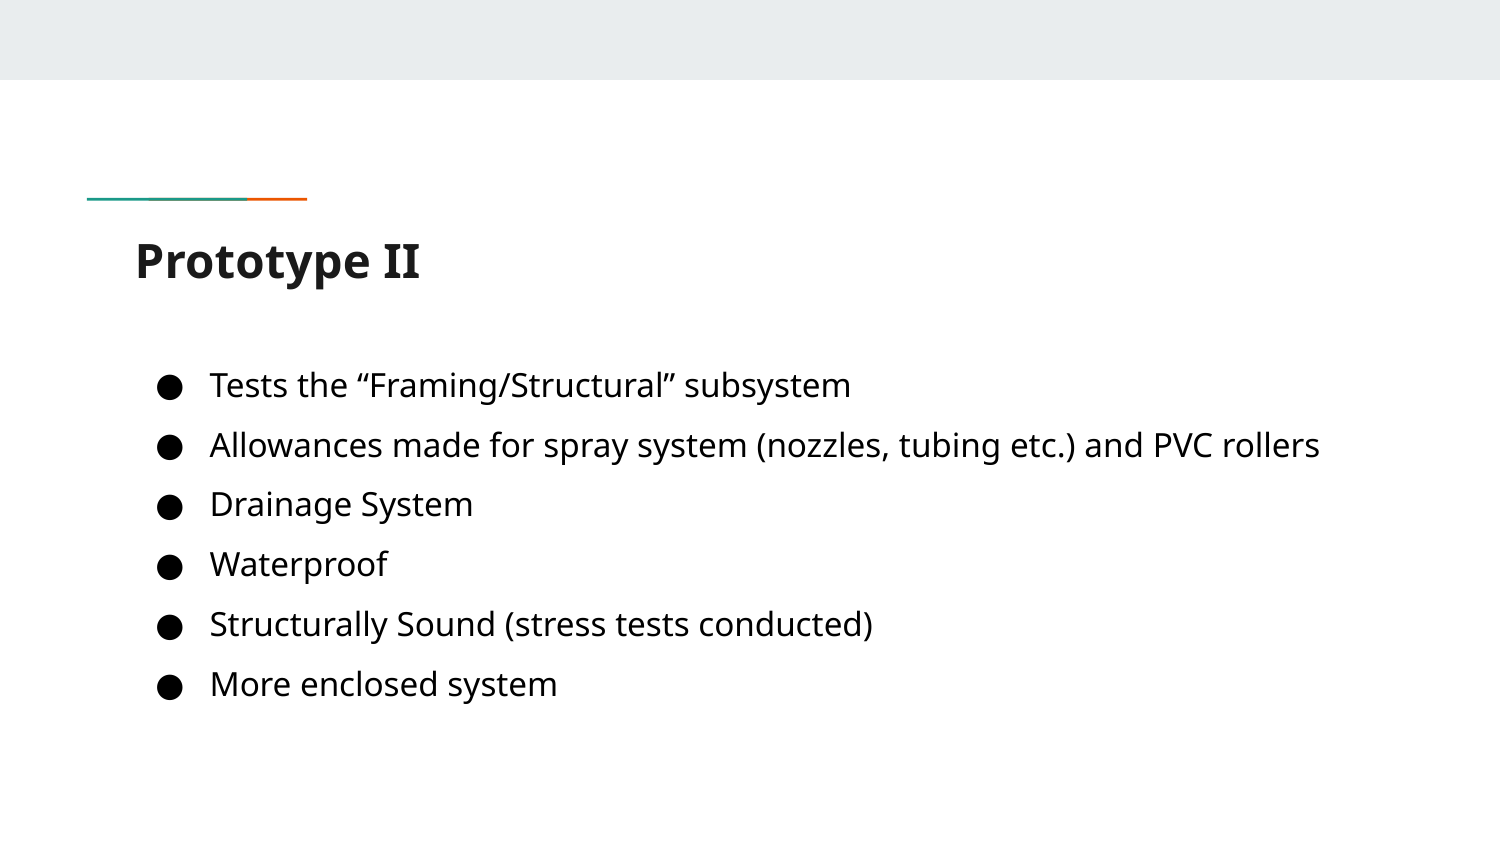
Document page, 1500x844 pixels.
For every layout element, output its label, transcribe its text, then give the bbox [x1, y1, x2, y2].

title Prototype II [119, 216, 1381, 305]
text_box Tests the “Framing/Structural” subsystem Allowances made for spray system (nozzles, tubing etc.) and PVC rollers Drainage System Waterproof Structurally Sound (stress tests conducted) More enclosed system [119, 328, 1417, 719]
